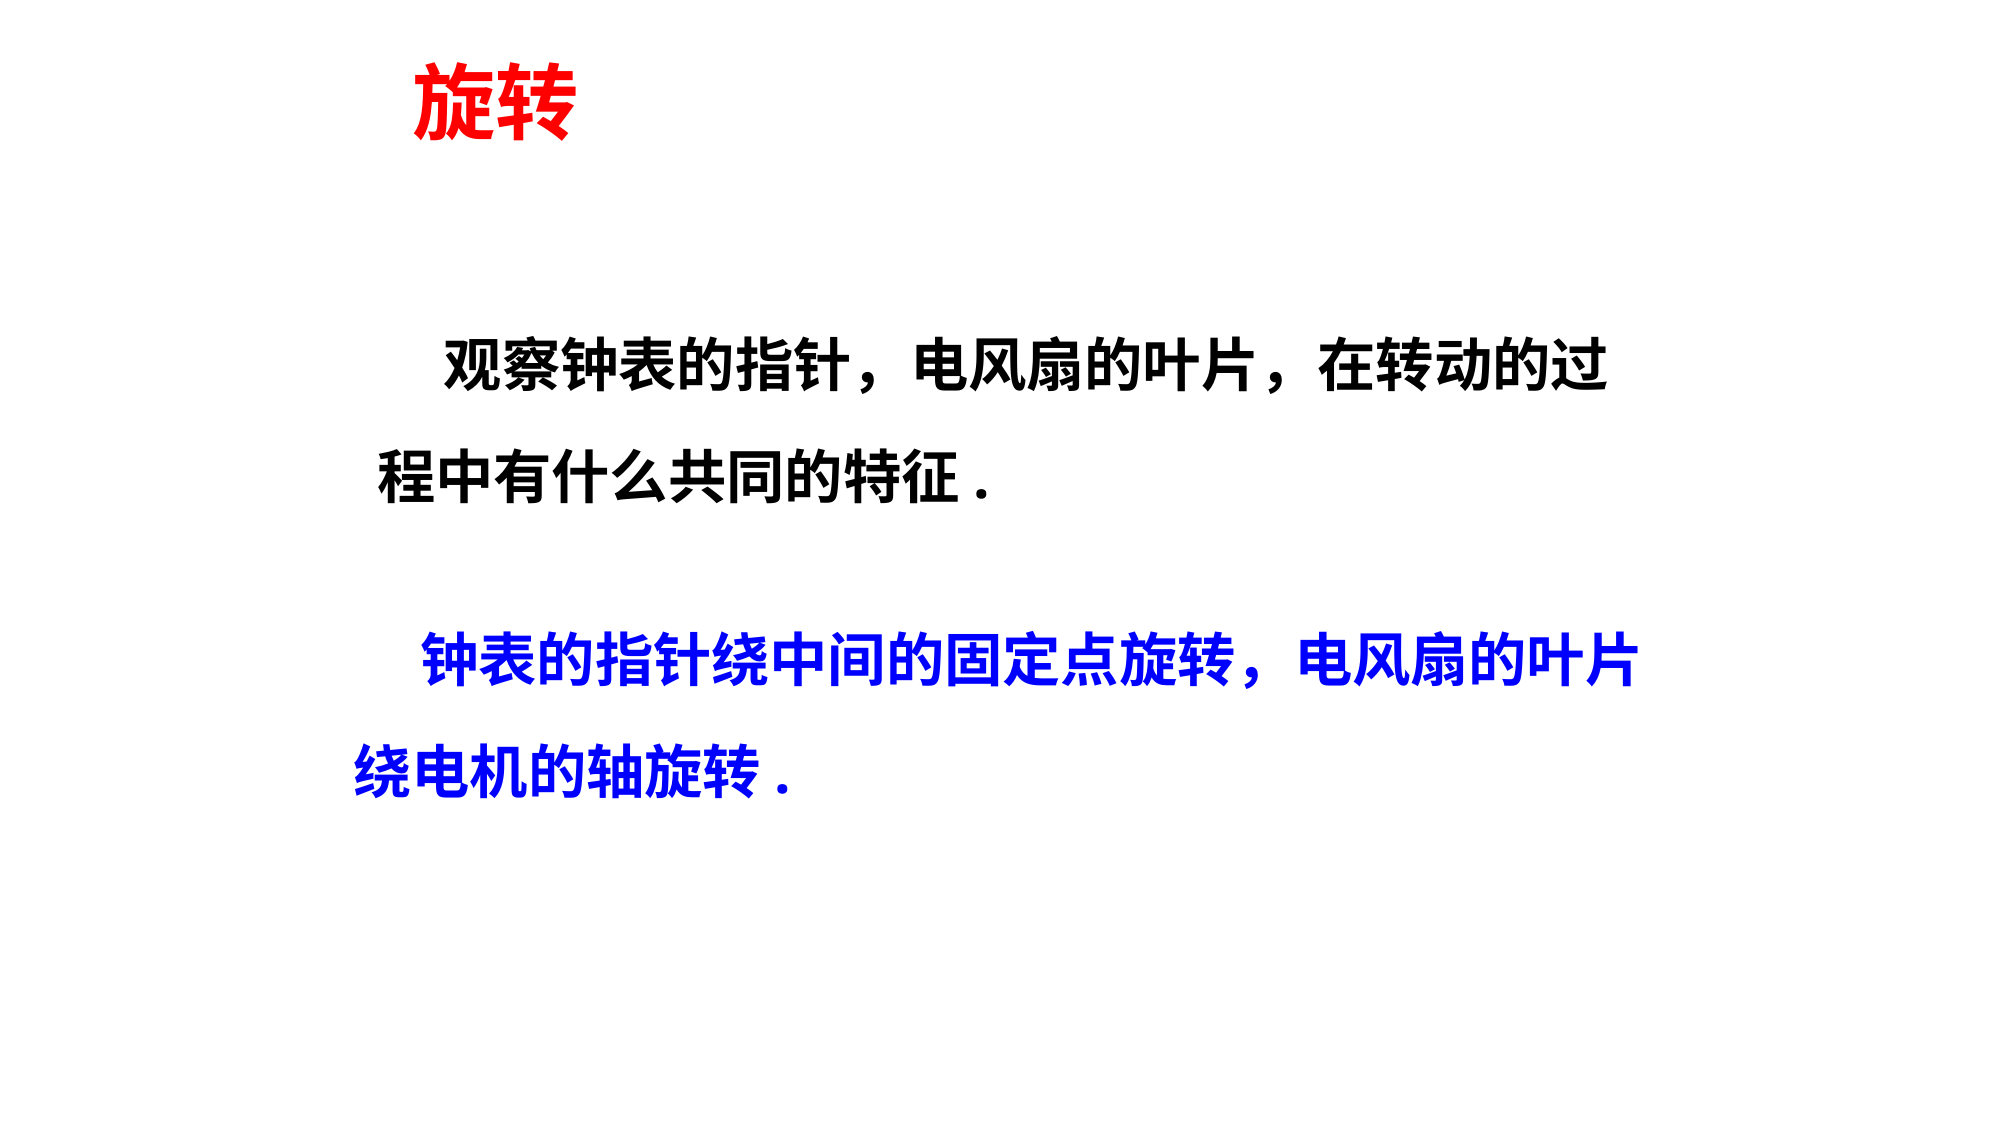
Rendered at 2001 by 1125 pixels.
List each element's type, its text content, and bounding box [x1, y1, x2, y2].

text_box 旋转 [397, 42, 1136, 158]
text_box 钟表的指针绕中间的固定点旋转，电风扇的叶片绕电机的轴旋转. [338, 574, 1701, 813]
text_box 观察钟表的指针，电风扇的叶片，在转动的过程中有什么共同的特征. [362, 278, 1663, 518]
